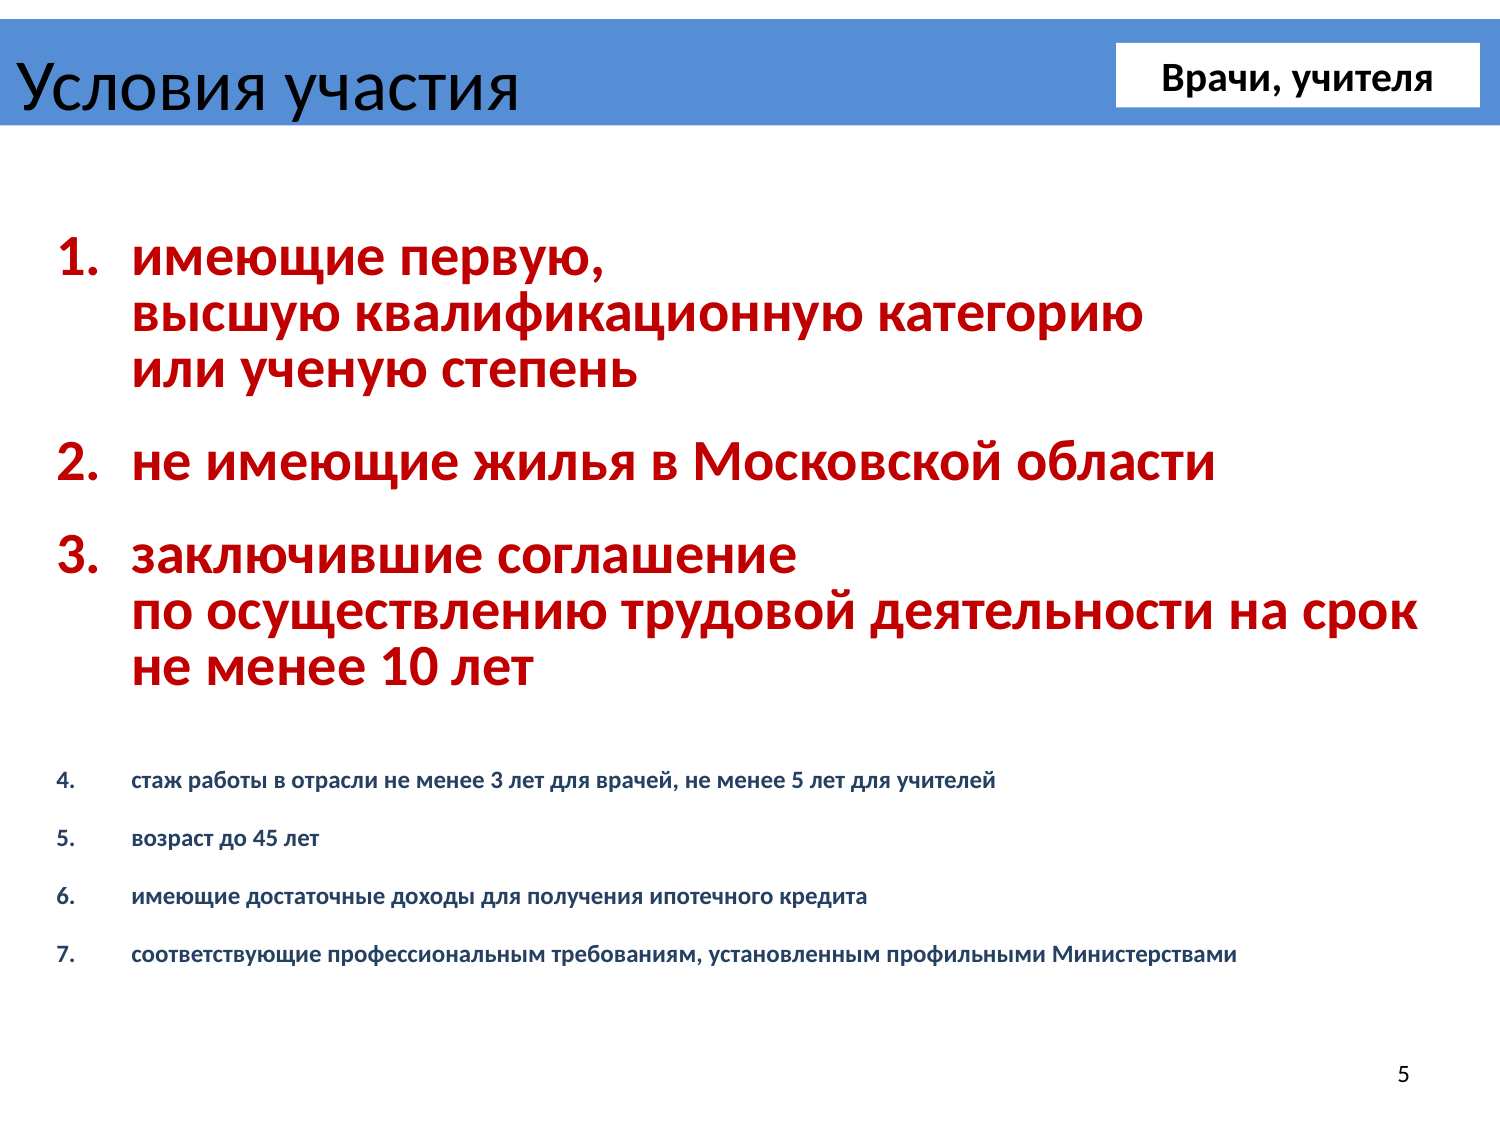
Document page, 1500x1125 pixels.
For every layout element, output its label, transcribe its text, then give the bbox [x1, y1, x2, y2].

title Условия участия [0, 19, 1500, 126]
slide_number 5 [1074, 1042, 1425, 1103]
list имеющие первую, высшую квалификационную категорию или ученую степень не имеющие жилья в Московской области заключившие соглашение по осуществлению трудовой деятельности на срок не менее 10 лет стаж работы в отрасли не менее 3 лет для врачей, не менее 5 лет для учителей возраст до 45 лет имеющие достаточные доходы для получения ипотечного кредита соответствующие профессиональным требованиям, установленным профильными Министерствами [41, 160, 1457, 982]
text_box Врачи, учителя [1116, 42, 1480, 108]
